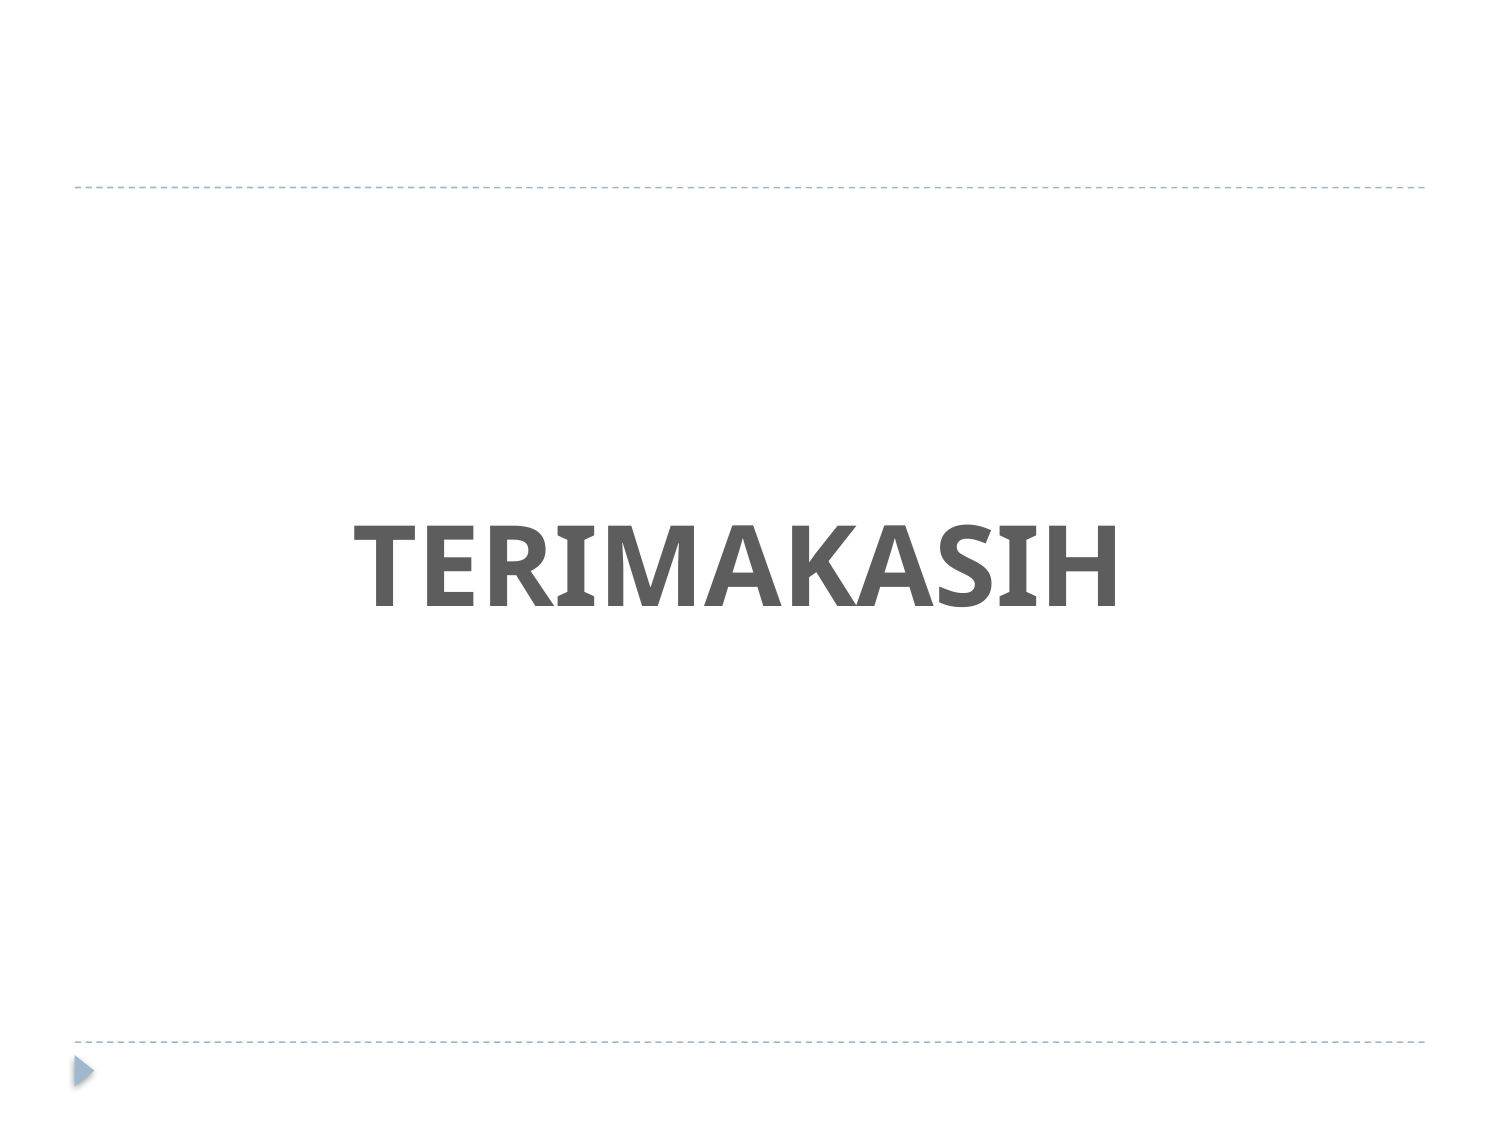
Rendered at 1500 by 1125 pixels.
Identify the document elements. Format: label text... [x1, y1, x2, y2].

text_box TERIMAKASIH [337, 486, 1142, 637]
